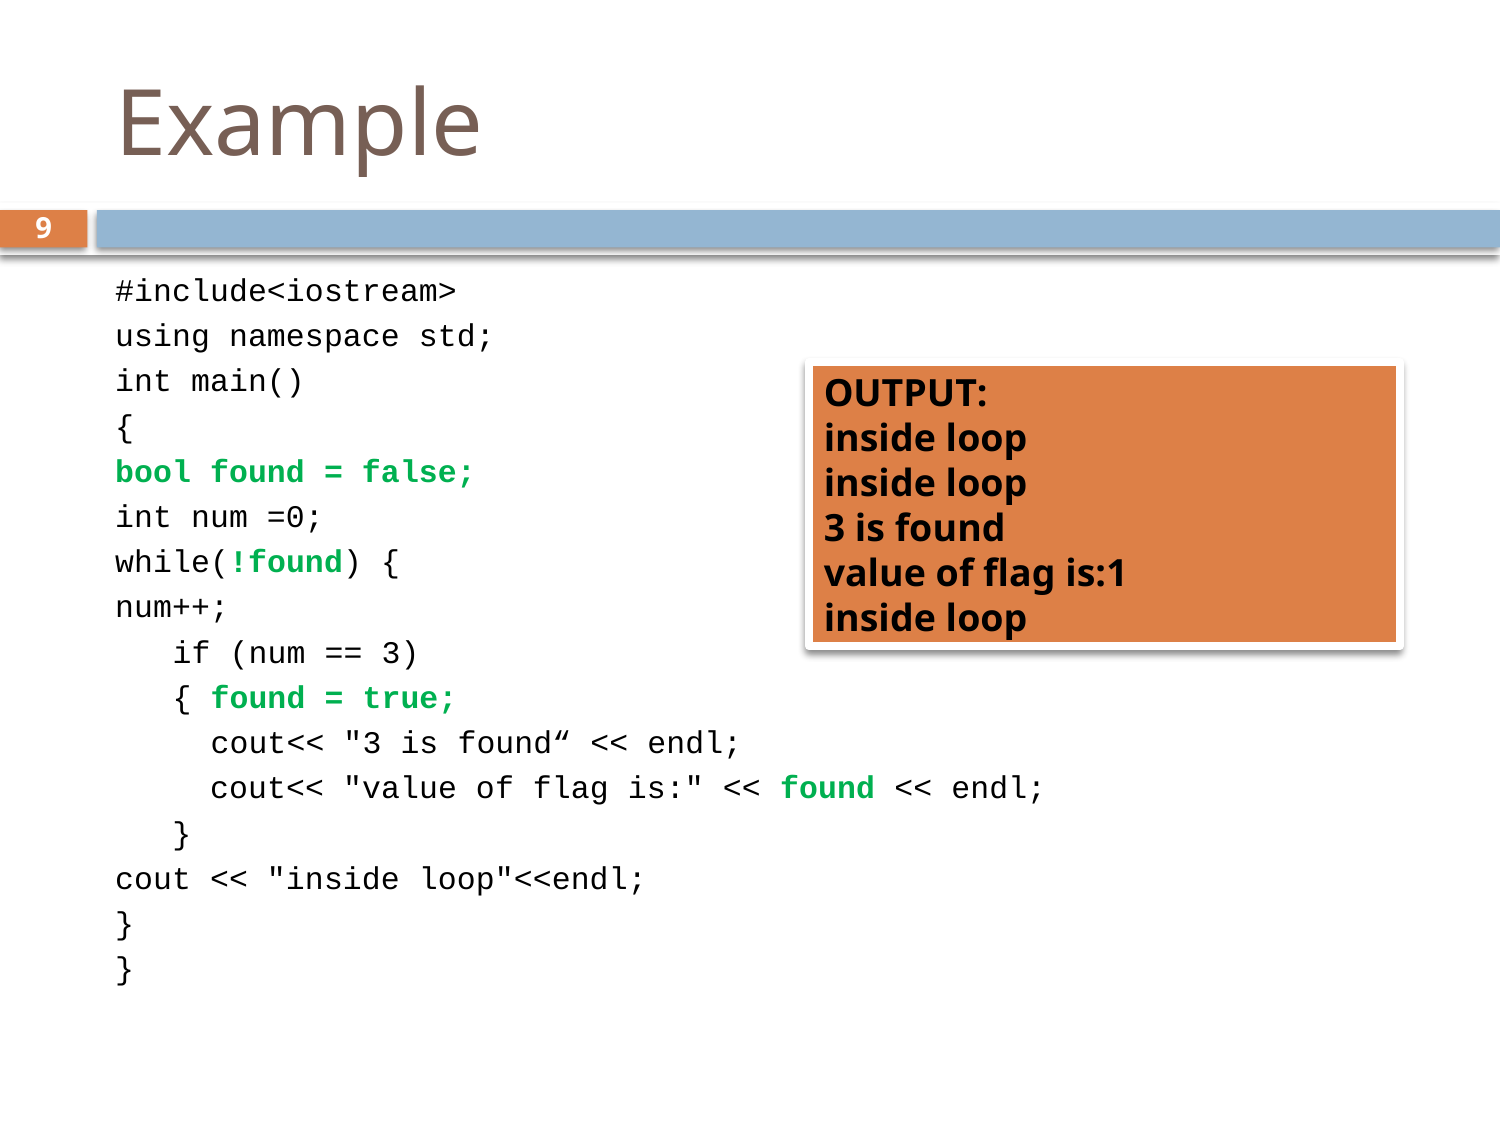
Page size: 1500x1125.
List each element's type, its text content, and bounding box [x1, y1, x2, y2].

slide_number 9 [0, 208, 88, 249]
title Example [100, 37, 1438, 200]
text_box OUTPUT: inside loop inside loop 3 is found value of flag is:1 inside loop [805, 358, 1404, 650]
list #include<iostream> using namespace std; int main() { bool found = false; int num =0; while(!found) { num++; if (num == 3) { found = true; cout<< "3 is found“ << endl; cout<< "value of flag is:" << found << endl; } cout << "inside loop"<<endl; } } [100, 262, 1438, 1000]
